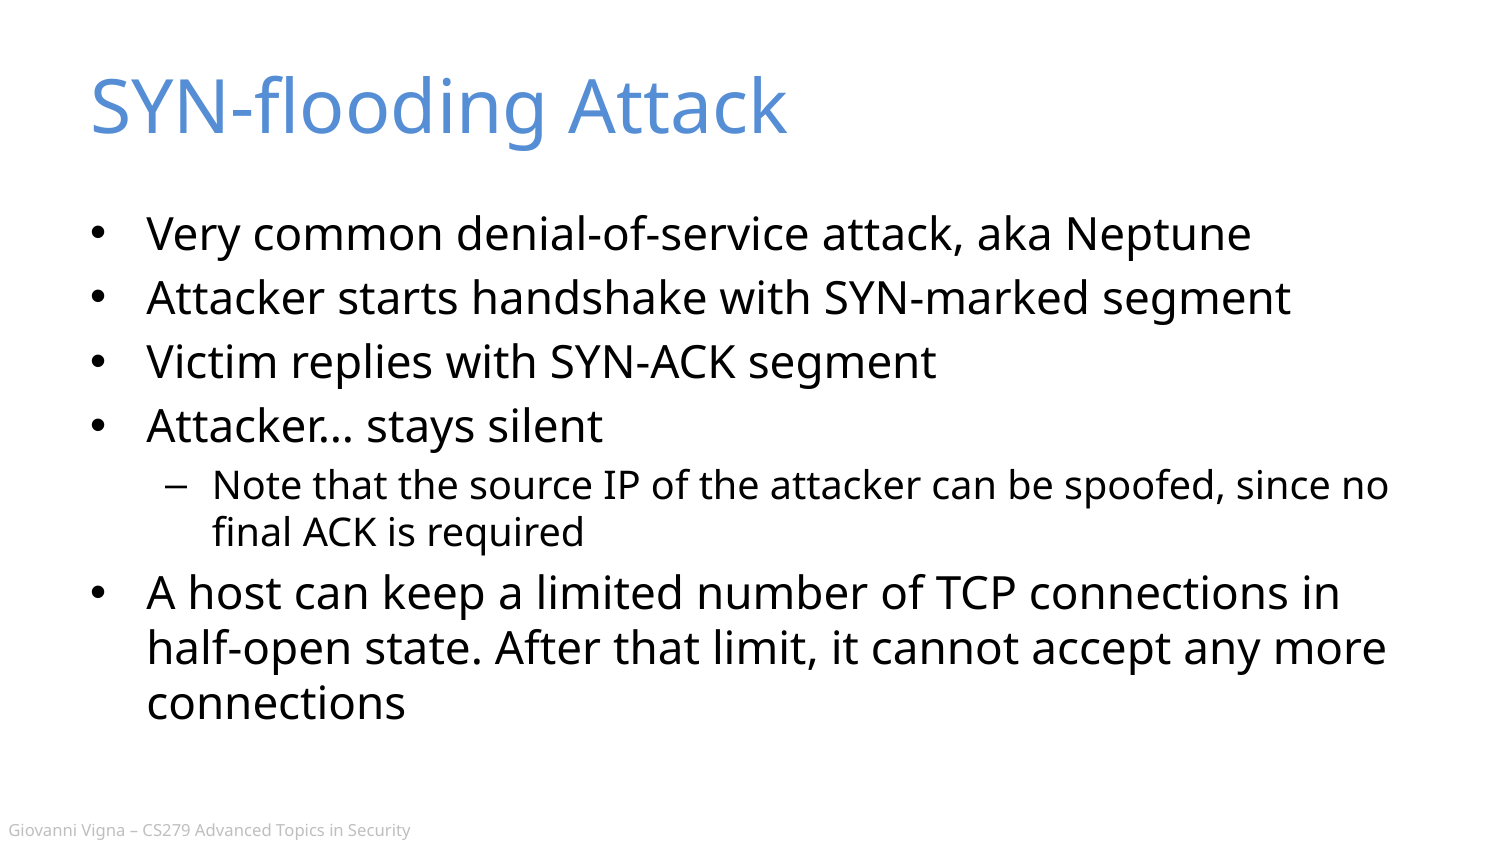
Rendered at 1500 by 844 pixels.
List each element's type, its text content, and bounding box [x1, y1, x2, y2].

list Very common denial-of-service attack, aka Neptune Attacker starts handshake with SYN-marked segment Victim replies with SYN-ACK segment Attacker… stays silent Note that the source IP of the attacker can be spoofed, since no final ACK is required A host can keep a limited number of TCP connections in half-open state. After that limit, it cannot accept any more connections [75, 196, 1425, 813]
title SYN-flooding Attack [75, 33, 1425, 175]
